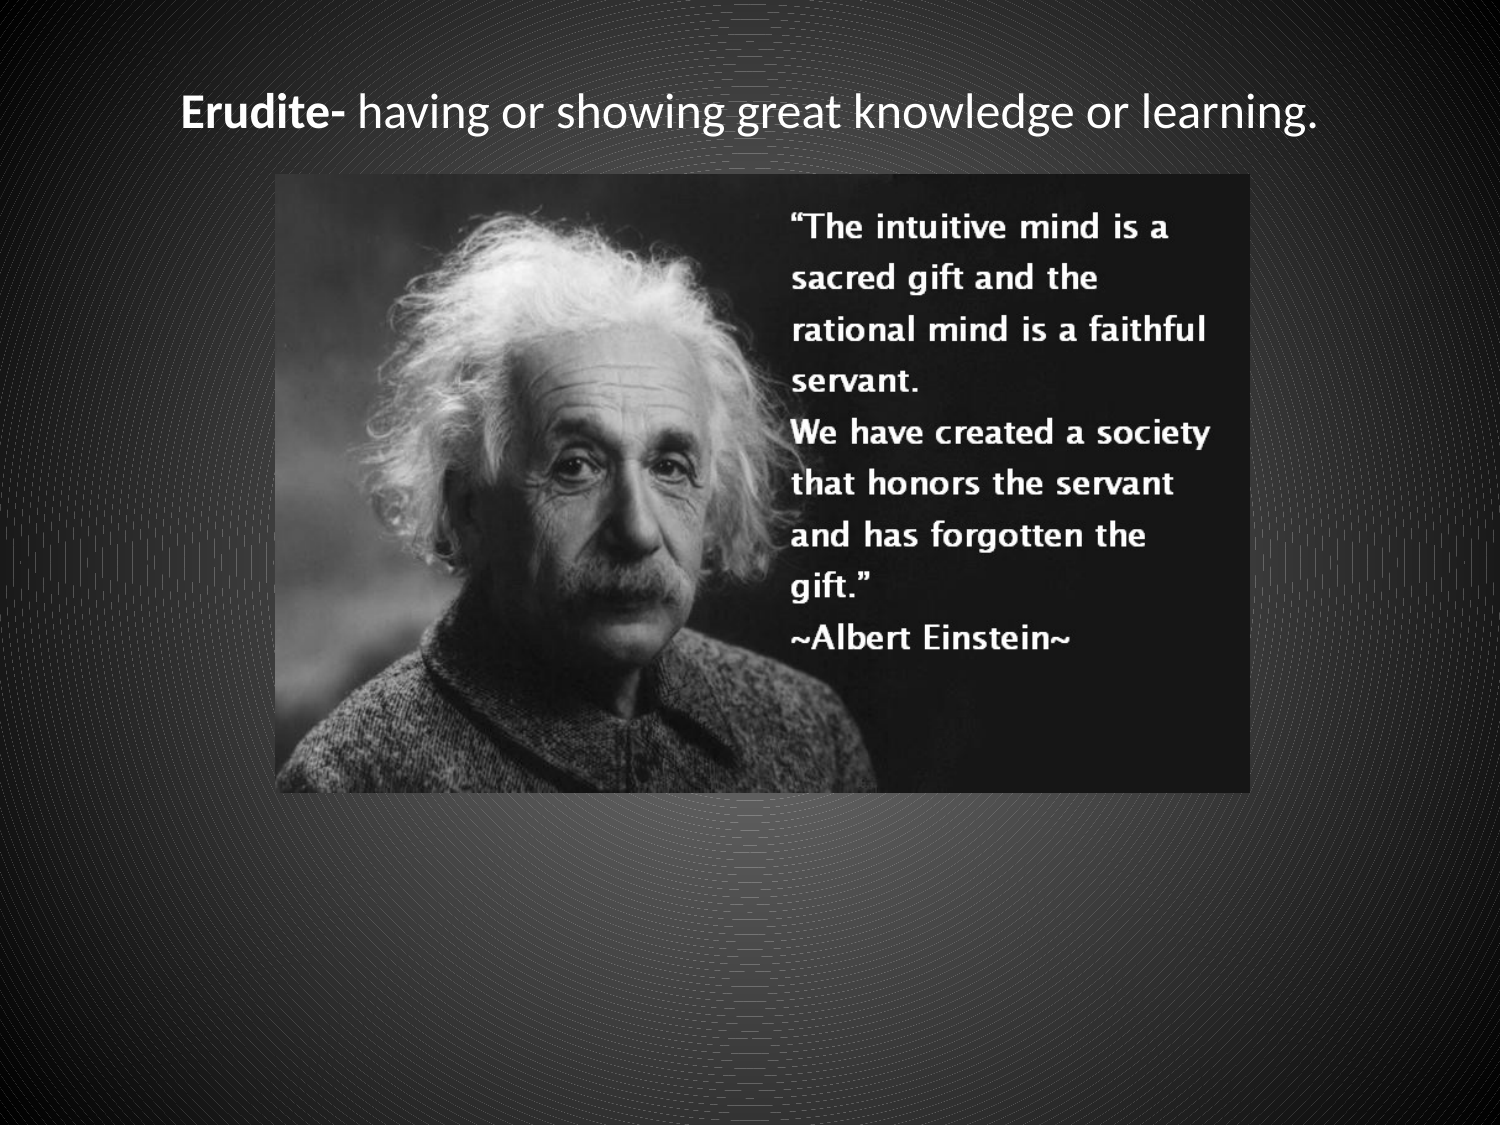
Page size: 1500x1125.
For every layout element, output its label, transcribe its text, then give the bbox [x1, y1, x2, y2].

picture [274, 174, 1250, 793]
title Erudite- having or showing great knowledge or learning. [75, 45, 1425, 233]
